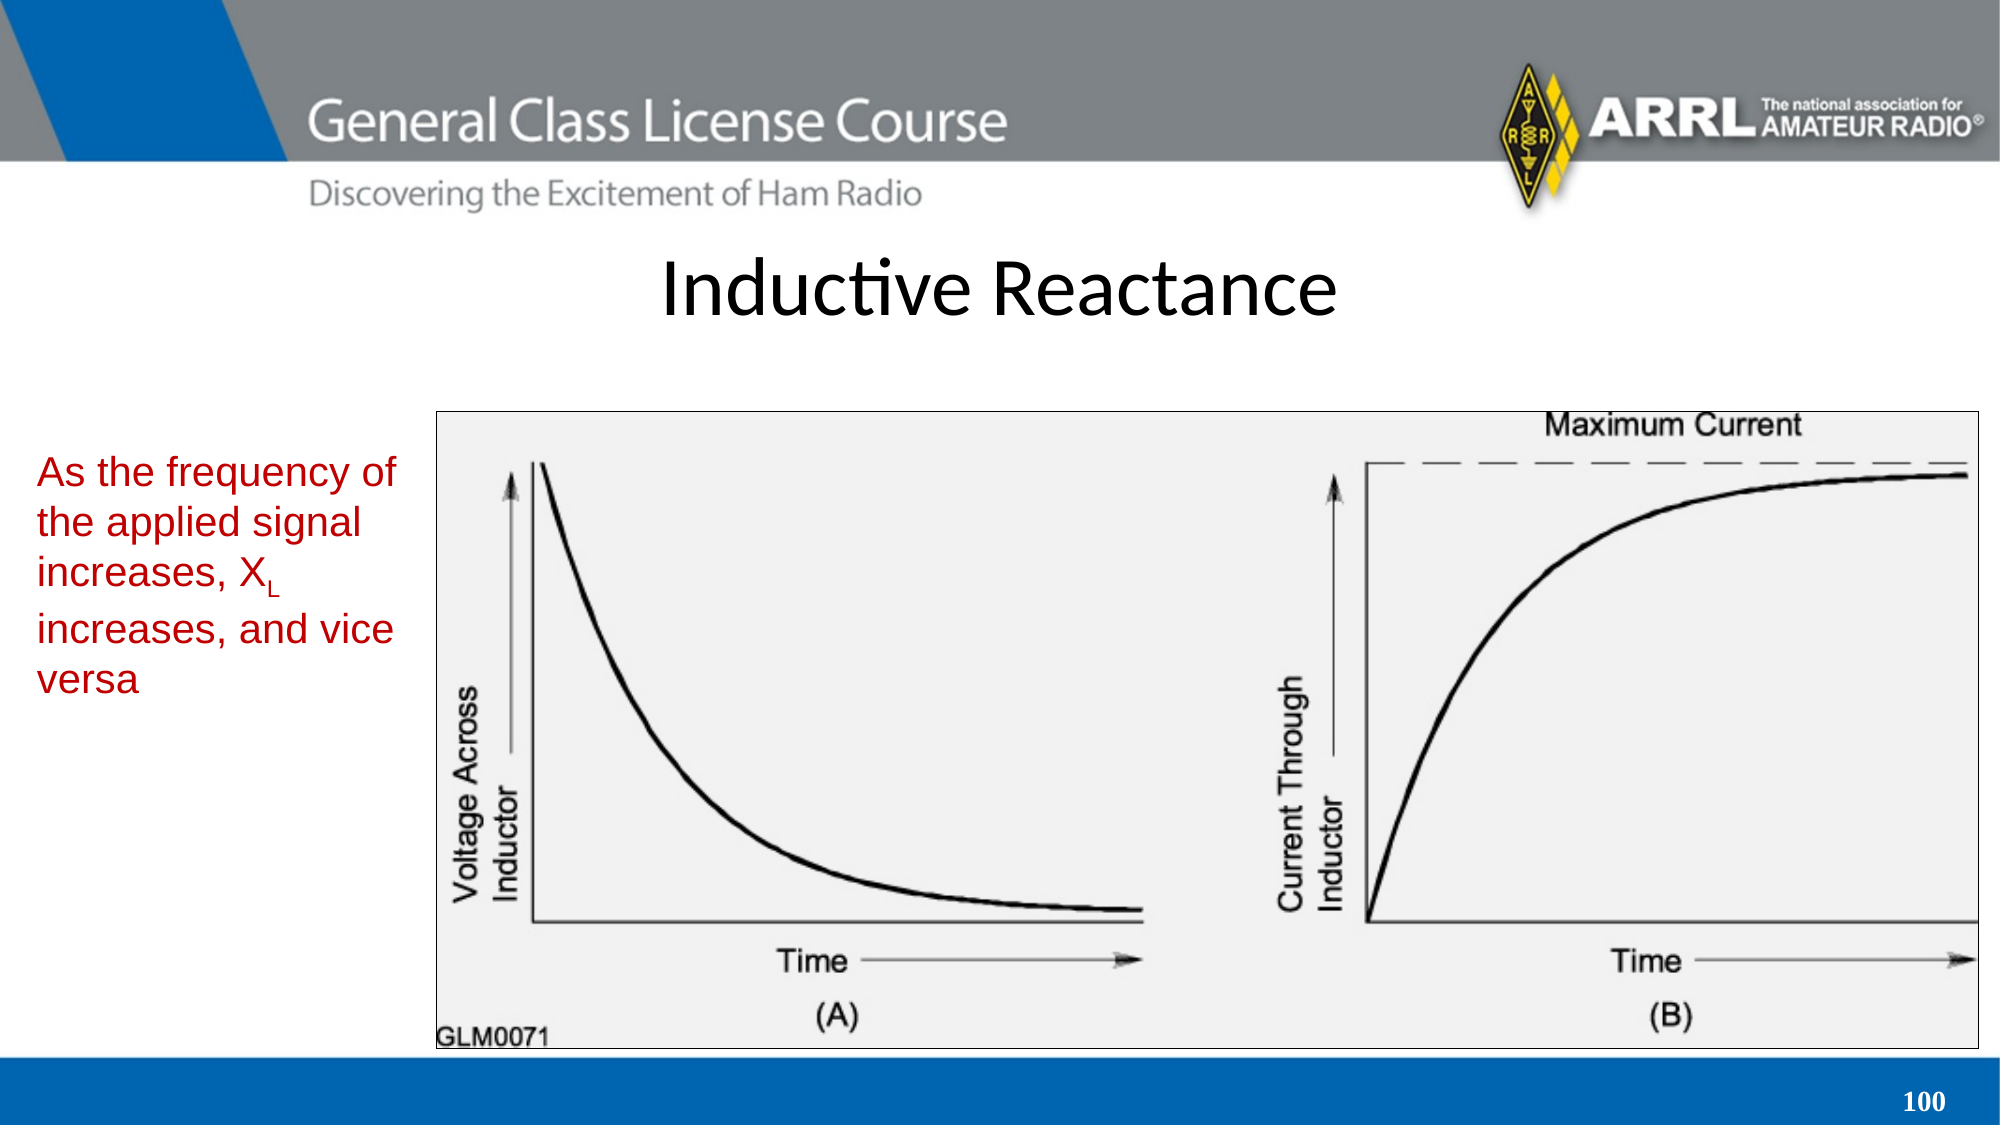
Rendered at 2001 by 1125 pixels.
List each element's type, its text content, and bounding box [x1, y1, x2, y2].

picture [0, 0, 2001, 1125]
text_box As the frequency of the applied signal increases, XL increases, and vice versa [22, 437, 413, 760]
title Inductive Reactance [99, 224, 1900, 413]
